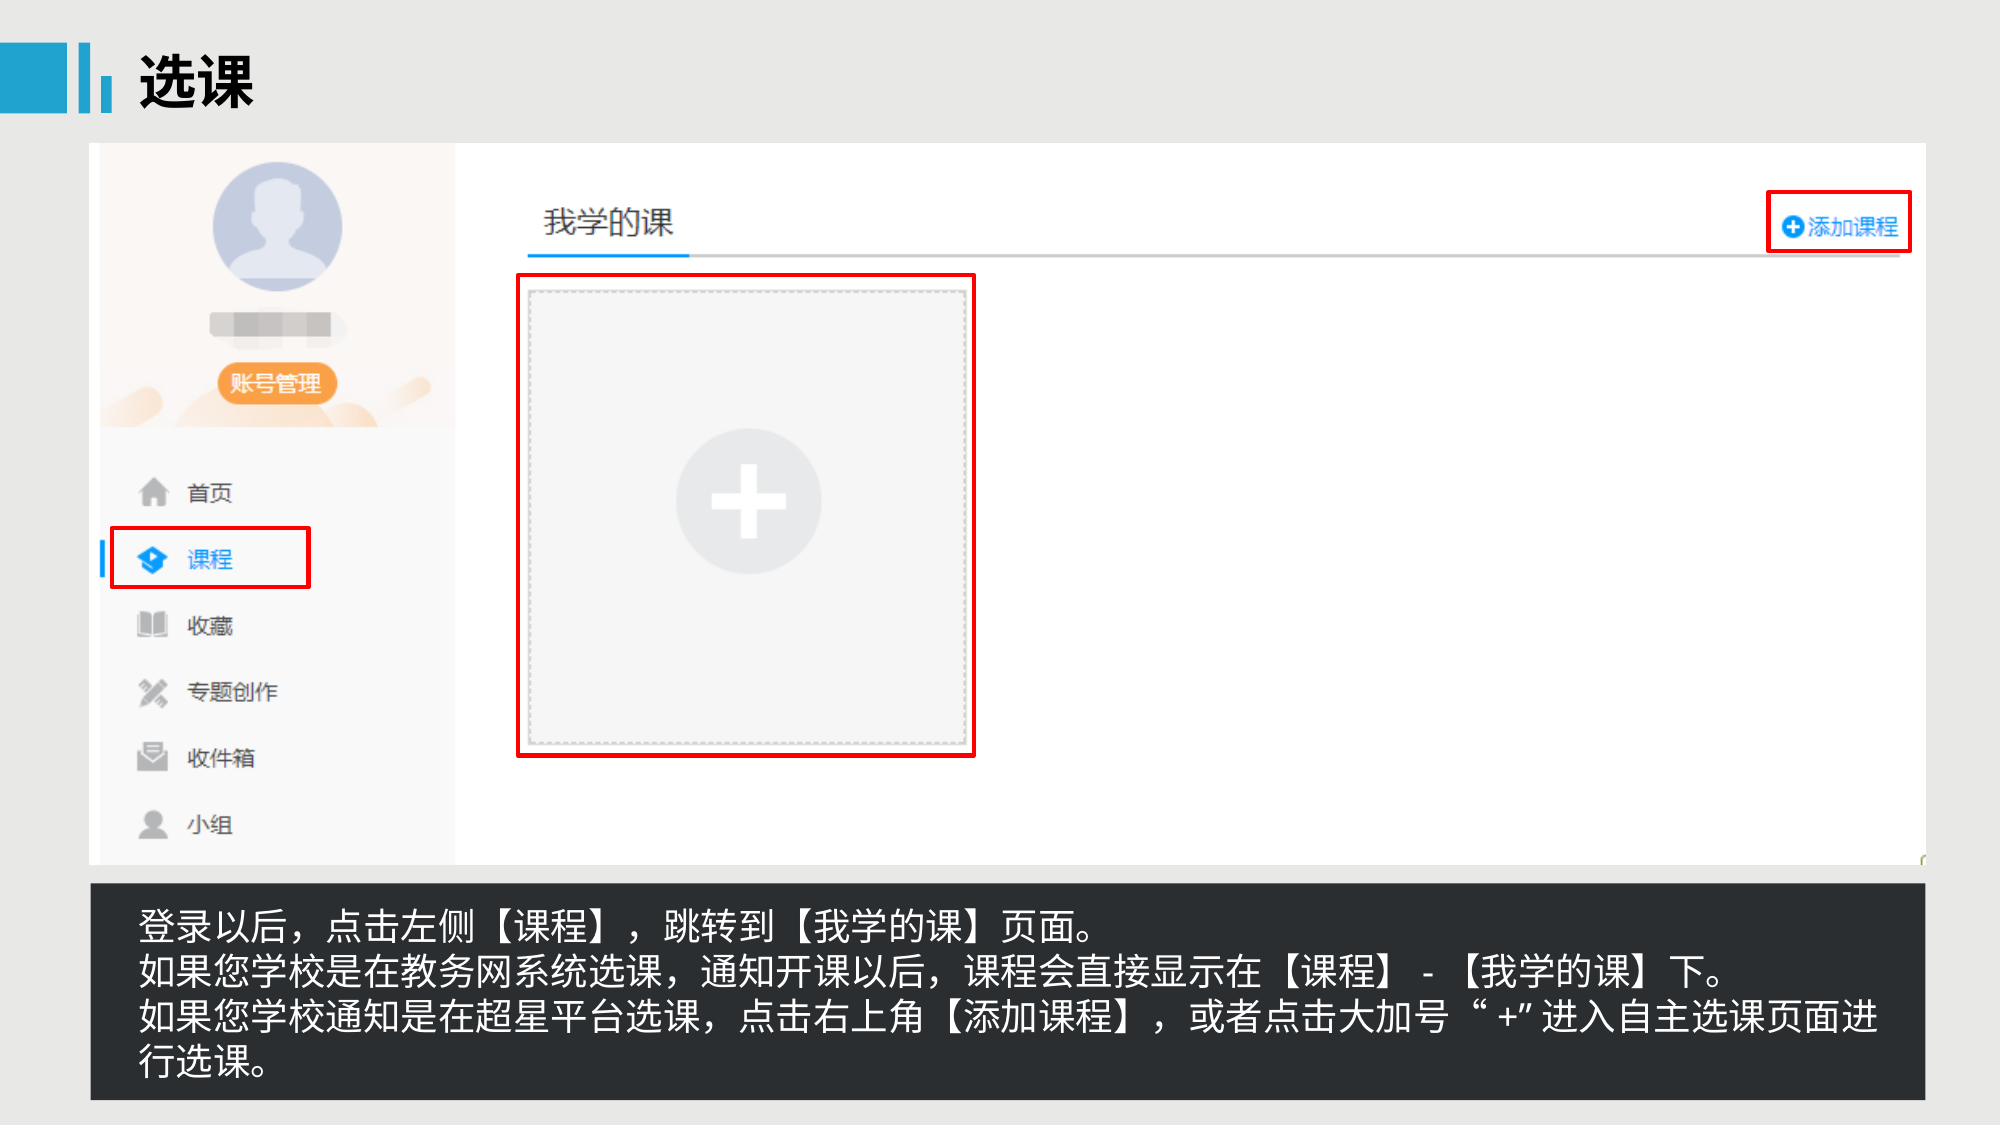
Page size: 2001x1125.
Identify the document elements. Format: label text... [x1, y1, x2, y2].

text_box [89, 881, 1927, 1102]
text_box 登录以后，点击左侧【课程】，跳转到【我学的课】页面。 如果您学校是在教务网系统选课，通知开课以后，课程会直接显示在【课程】-【我学的课】下。 如果您学校通知是在超星平台选课，点击右上角【添加课程】，或者点击大加号“+”进入自主选课页面进行选课。 [123, 895, 1910, 1091]
text_box [99, 74, 114, 115]
picture [88, 143, 1926, 865]
text_box [77, 41, 92, 116]
text_box [0, 41, 69, 116]
text_box 选课 [123, 38, 708, 123]
